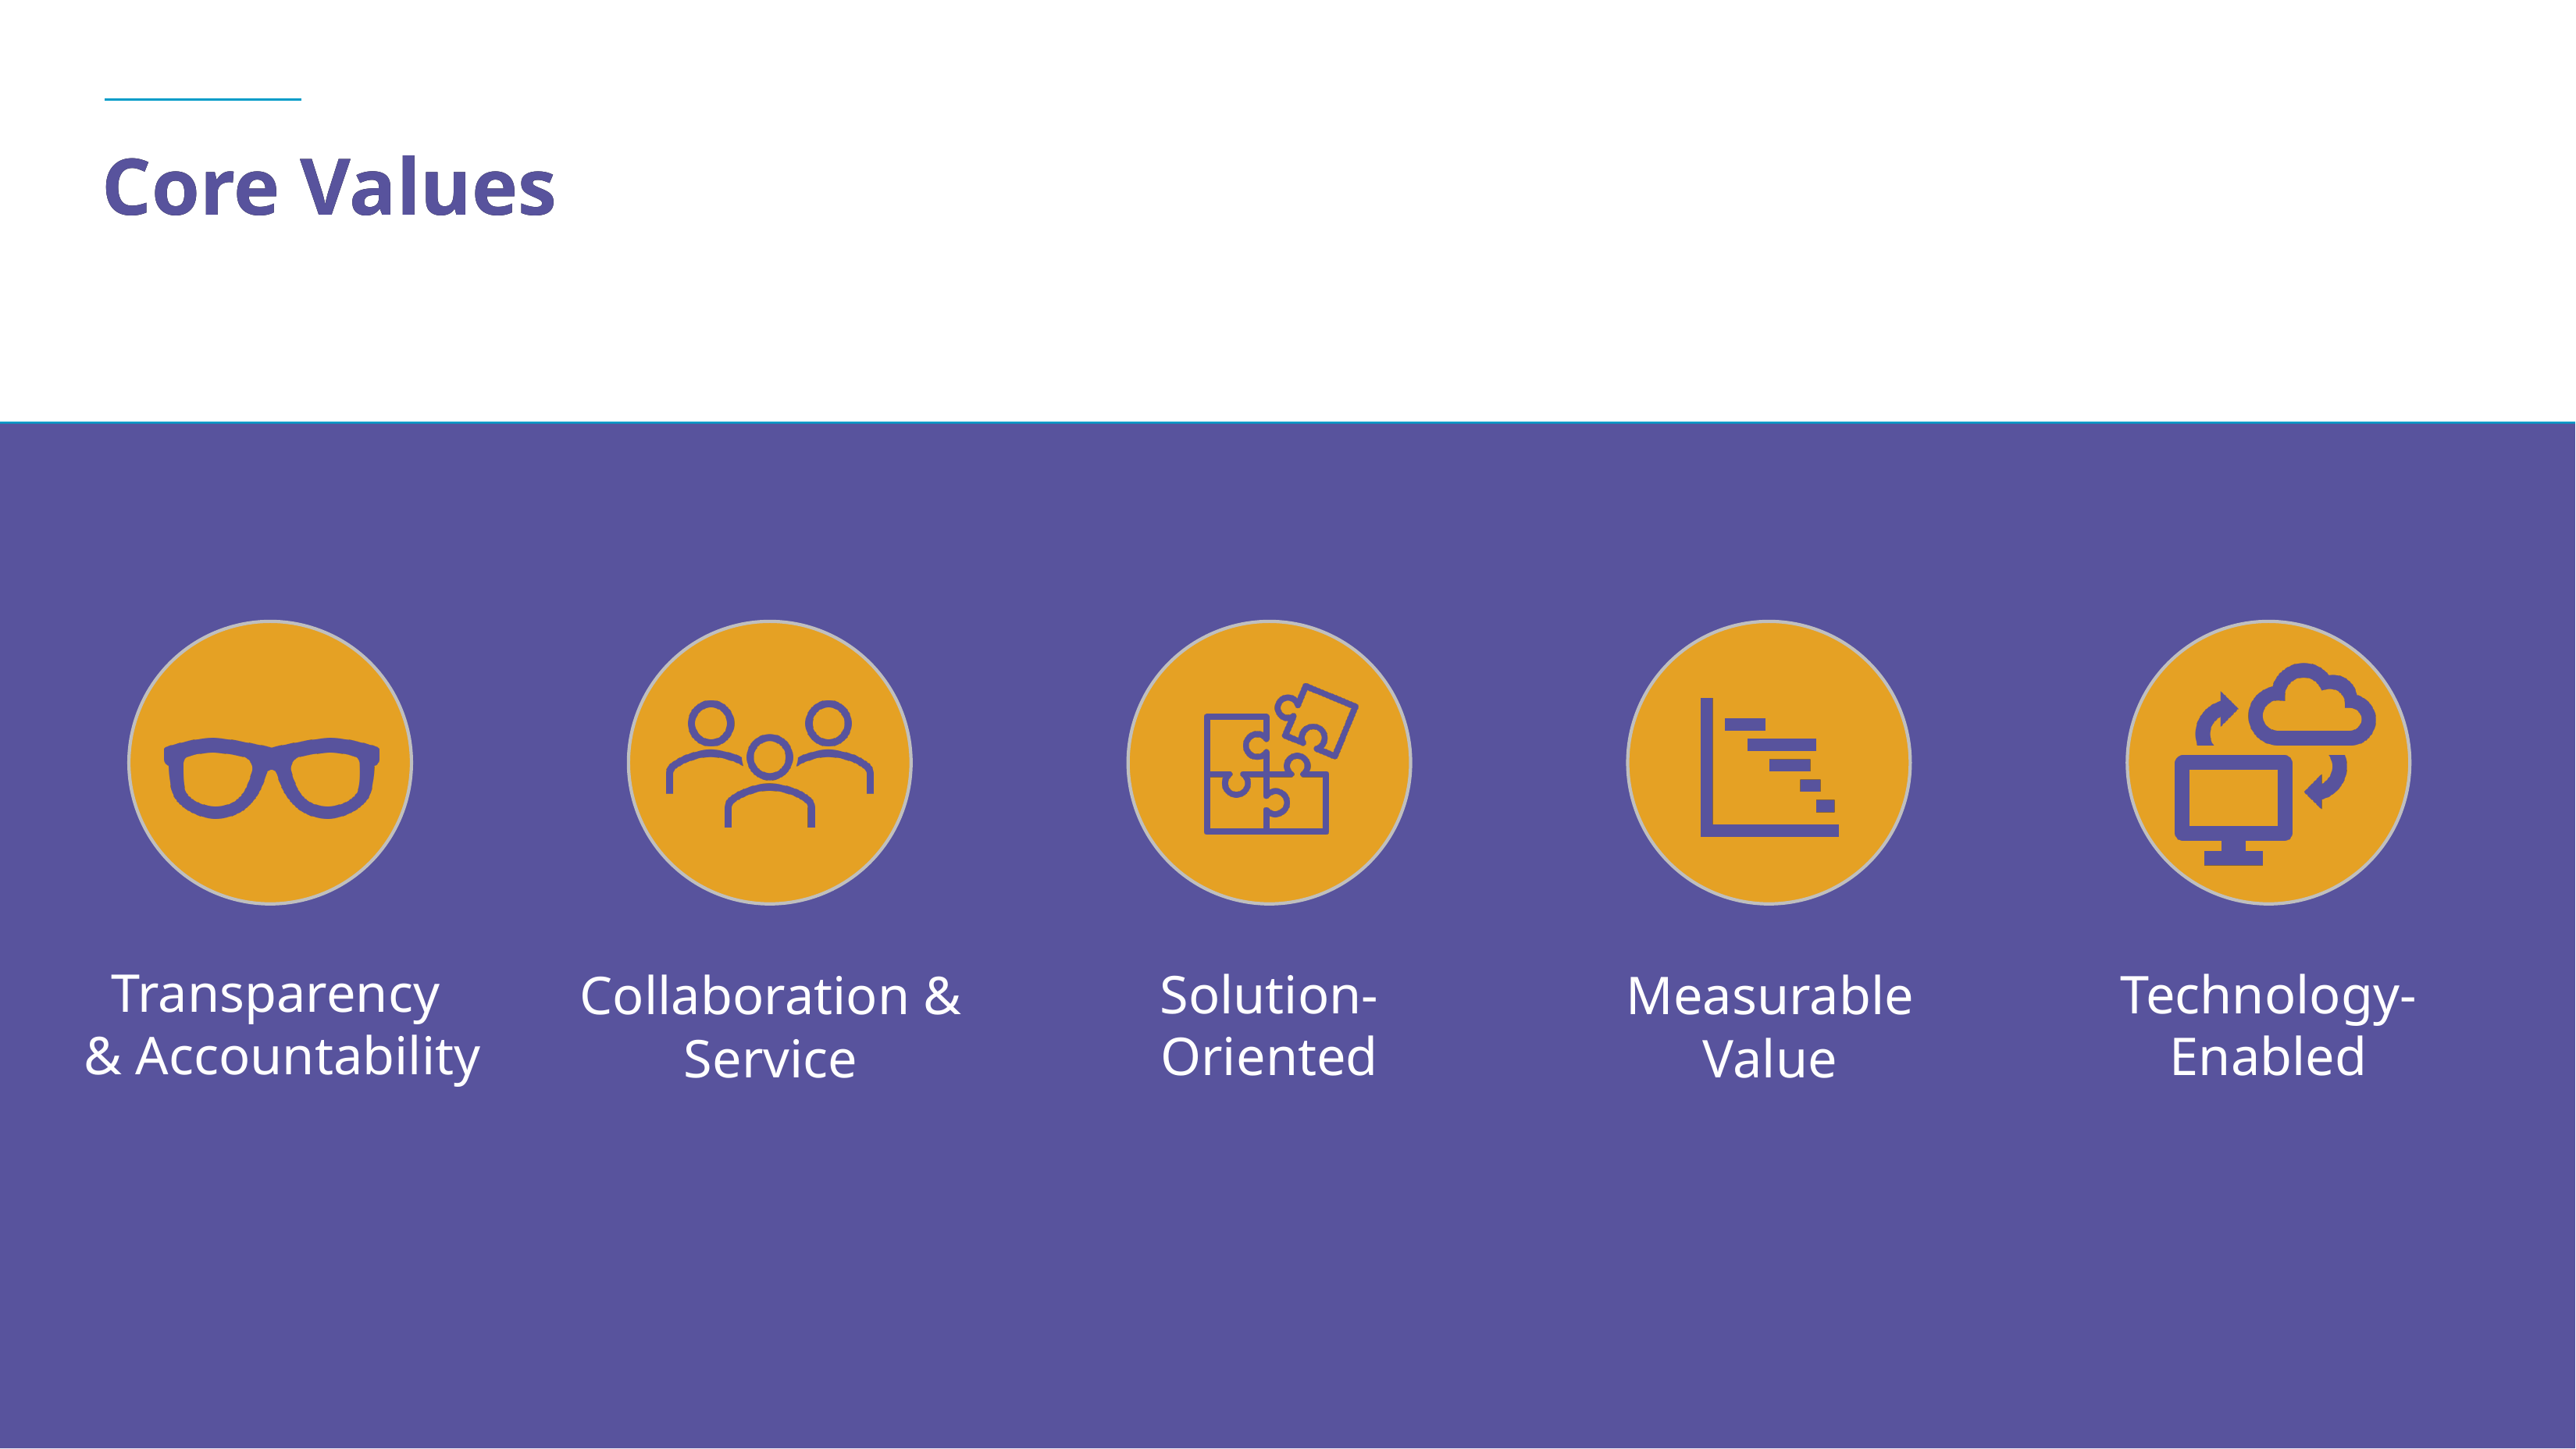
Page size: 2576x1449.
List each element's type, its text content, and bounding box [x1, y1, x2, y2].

picture [1182, 660, 1380, 858]
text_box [98, 589, 445, 936]
picture [652, 647, 887, 882]
text_box Core Values [100, 134, 697, 231]
text_box Measurable Value [1597, 956, 1944, 1094]
text_box [0, 423, 2575, 1449]
text_box Collaboration & Service [567, 956, 975, 1094]
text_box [2097, 589, 2443, 936]
text_box Transparency & Accountability [37, 954, 528, 1091]
text_box Solution-Oriented [1052, 955, 1488, 1092]
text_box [597, 589, 944, 936]
picture [2157, 647, 2393, 882]
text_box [1597, 589, 1944, 936]
picture [154, 660, 389, 895]
picture [1671, 669, 1867, 865]
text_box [1097, 589, 1444, 936]
text_box Technology-Enabled [2096, 955, 2442, 1092]
